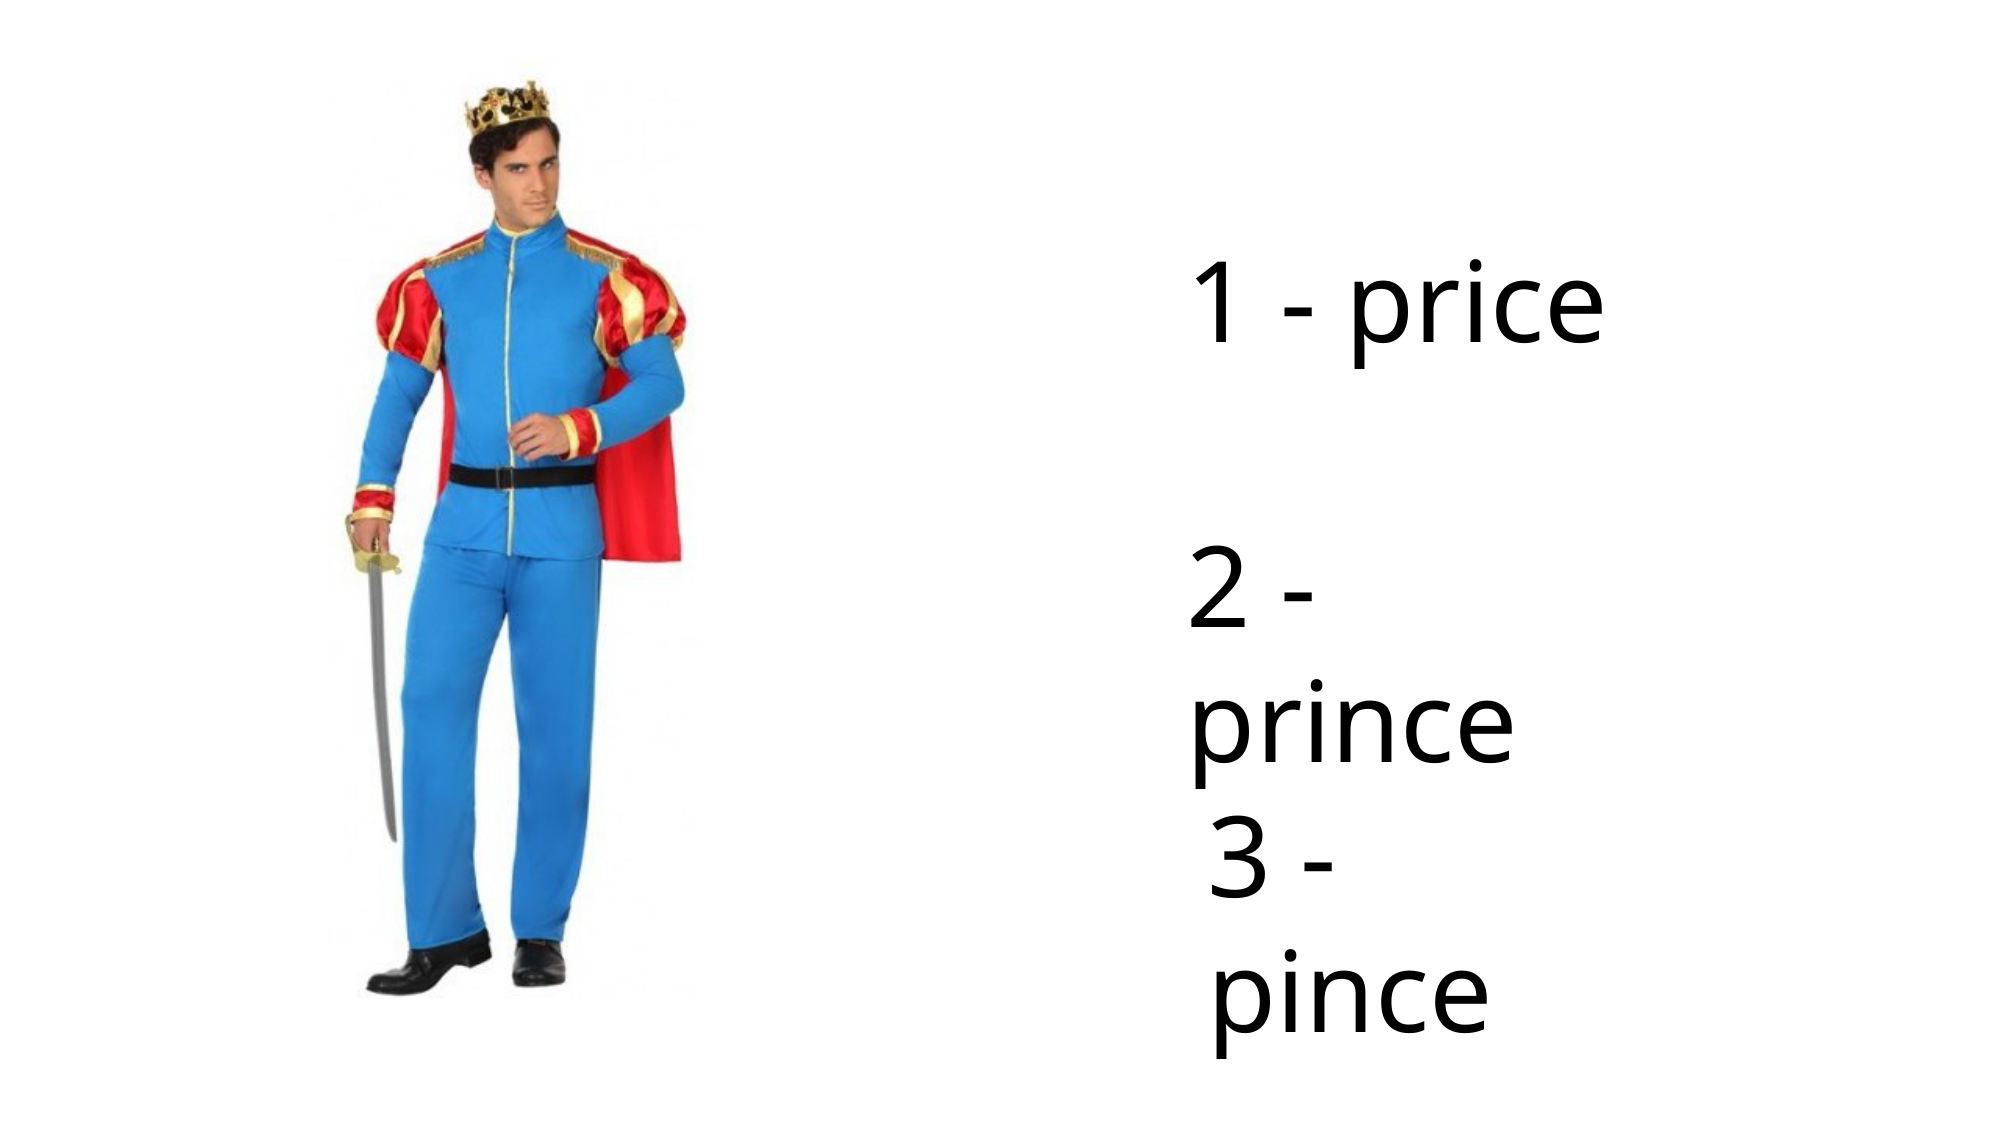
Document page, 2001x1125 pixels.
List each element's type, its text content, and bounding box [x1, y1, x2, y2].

text_box 3 - pince [1192, 777, 1582, 1063]
text_box 2 - prince [1172, 507, 1677, 793]
picture [45, 61, 984, 1000]
text_box 1 - price [1172, 222, 1756, 372]
